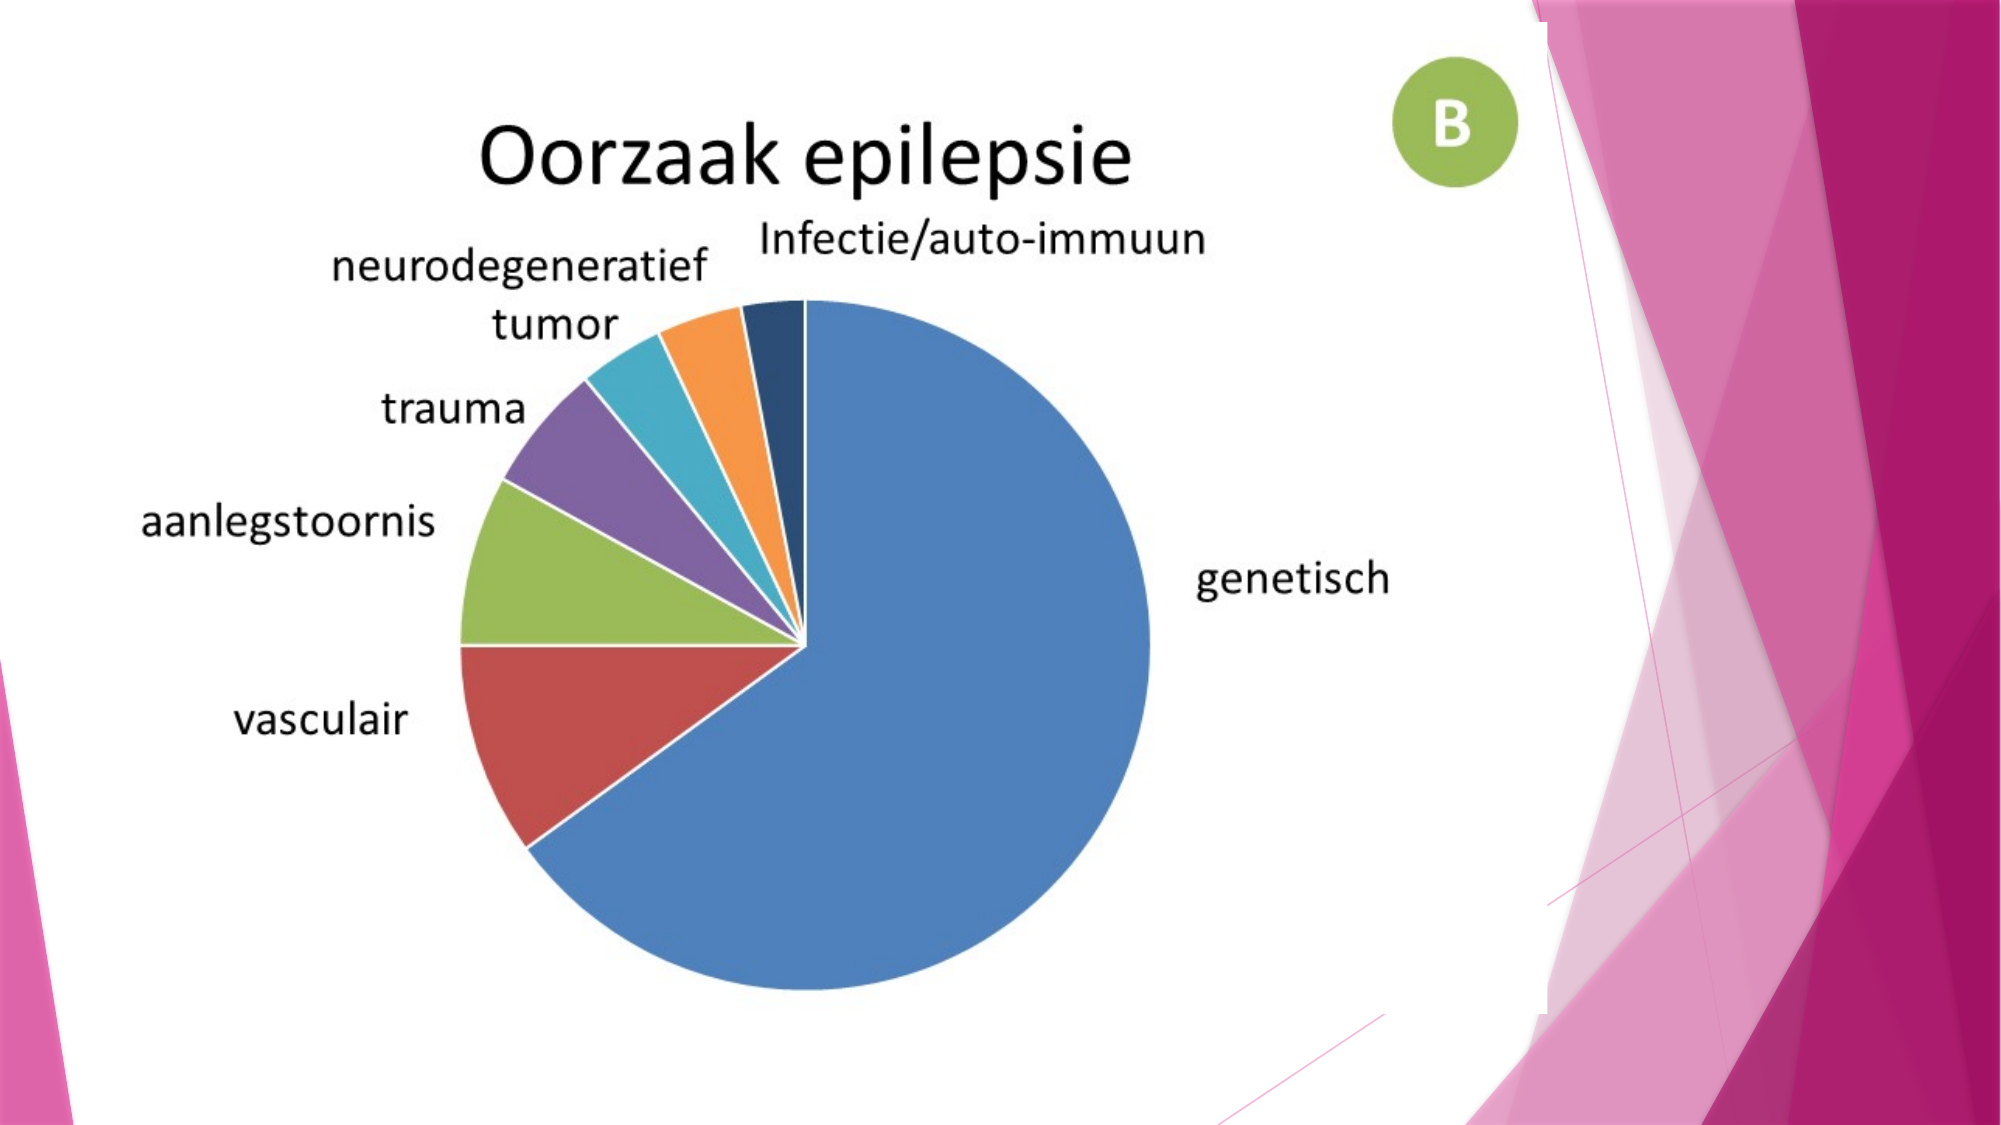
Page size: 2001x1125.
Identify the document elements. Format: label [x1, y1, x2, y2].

list [71, 22, 1549, 1015]
